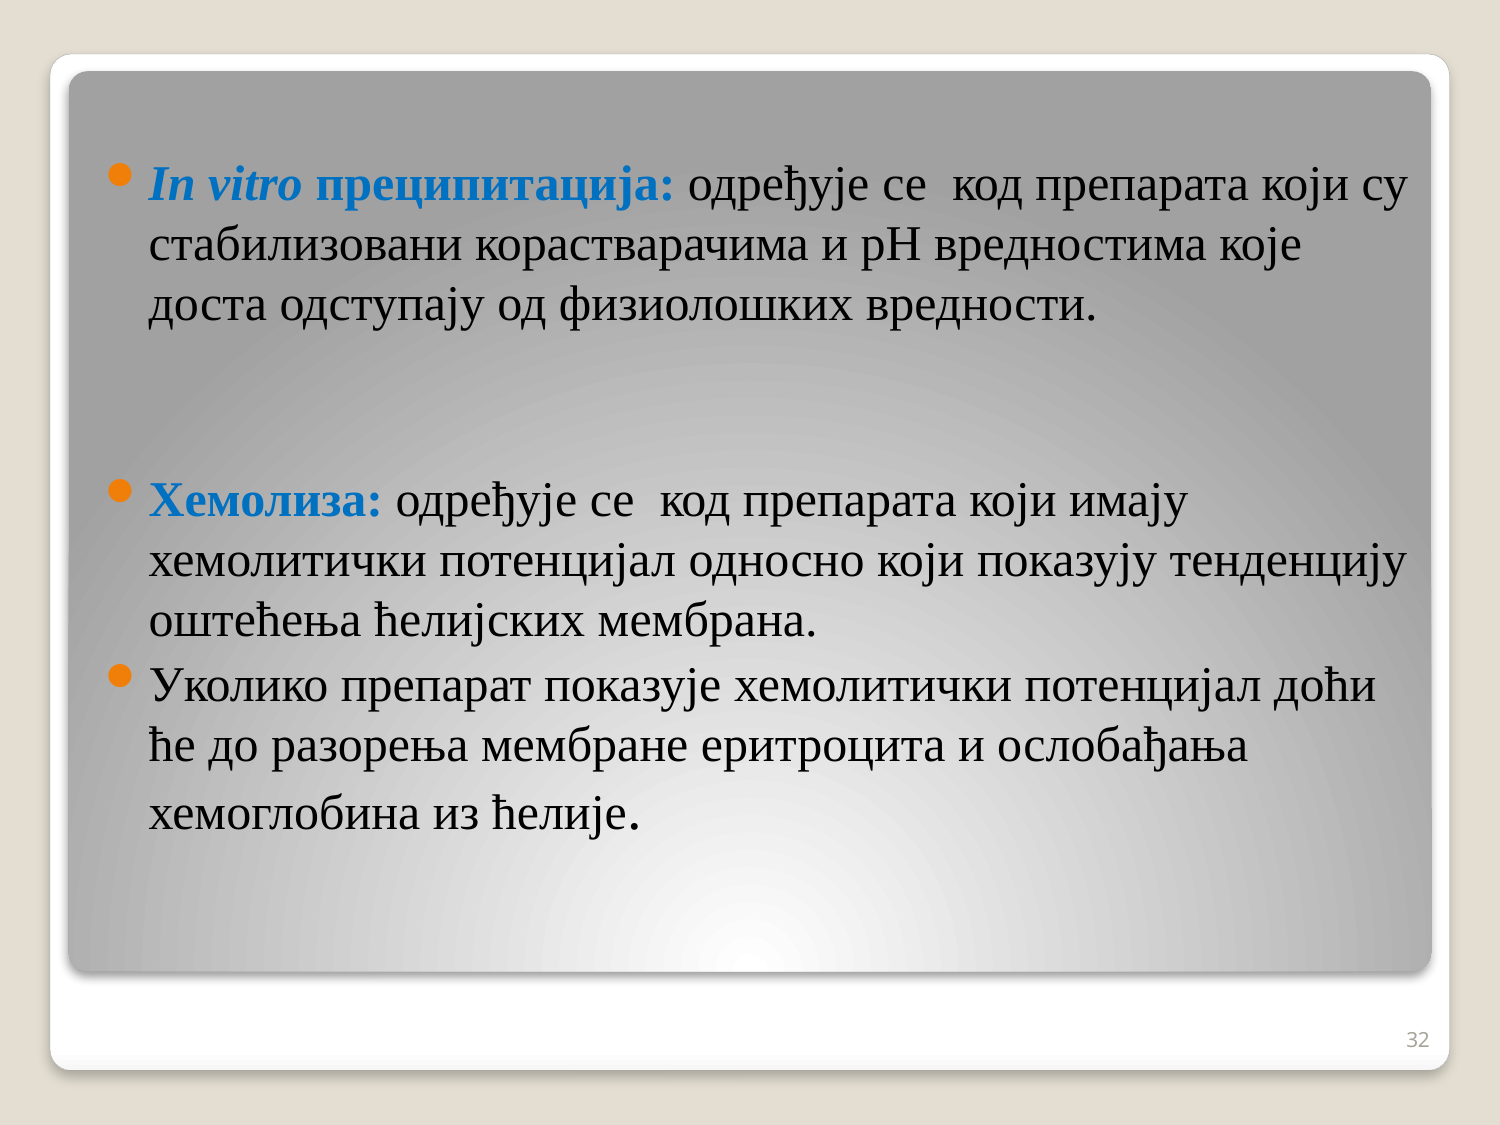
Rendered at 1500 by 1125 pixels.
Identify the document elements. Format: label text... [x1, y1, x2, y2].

slide_number 32 [1369, 1002, 1445, 1063]
list In vitro преципитација: одређује се код препарата који су стабилизовани корастварачима и pH вредностима које доста одступају од физиолошких вредности. Хемолиза: одређује се код препарата који имају хемолитички потенцијал односно који показују тенденцију оштећења ћелијских мембрана. Уколико препарат показује хемолитички потенцијал доћи ће до разорења мембране еритроцита и ослобађања хемоглобина из ћелије. [75, 70, 1434, 1075]
